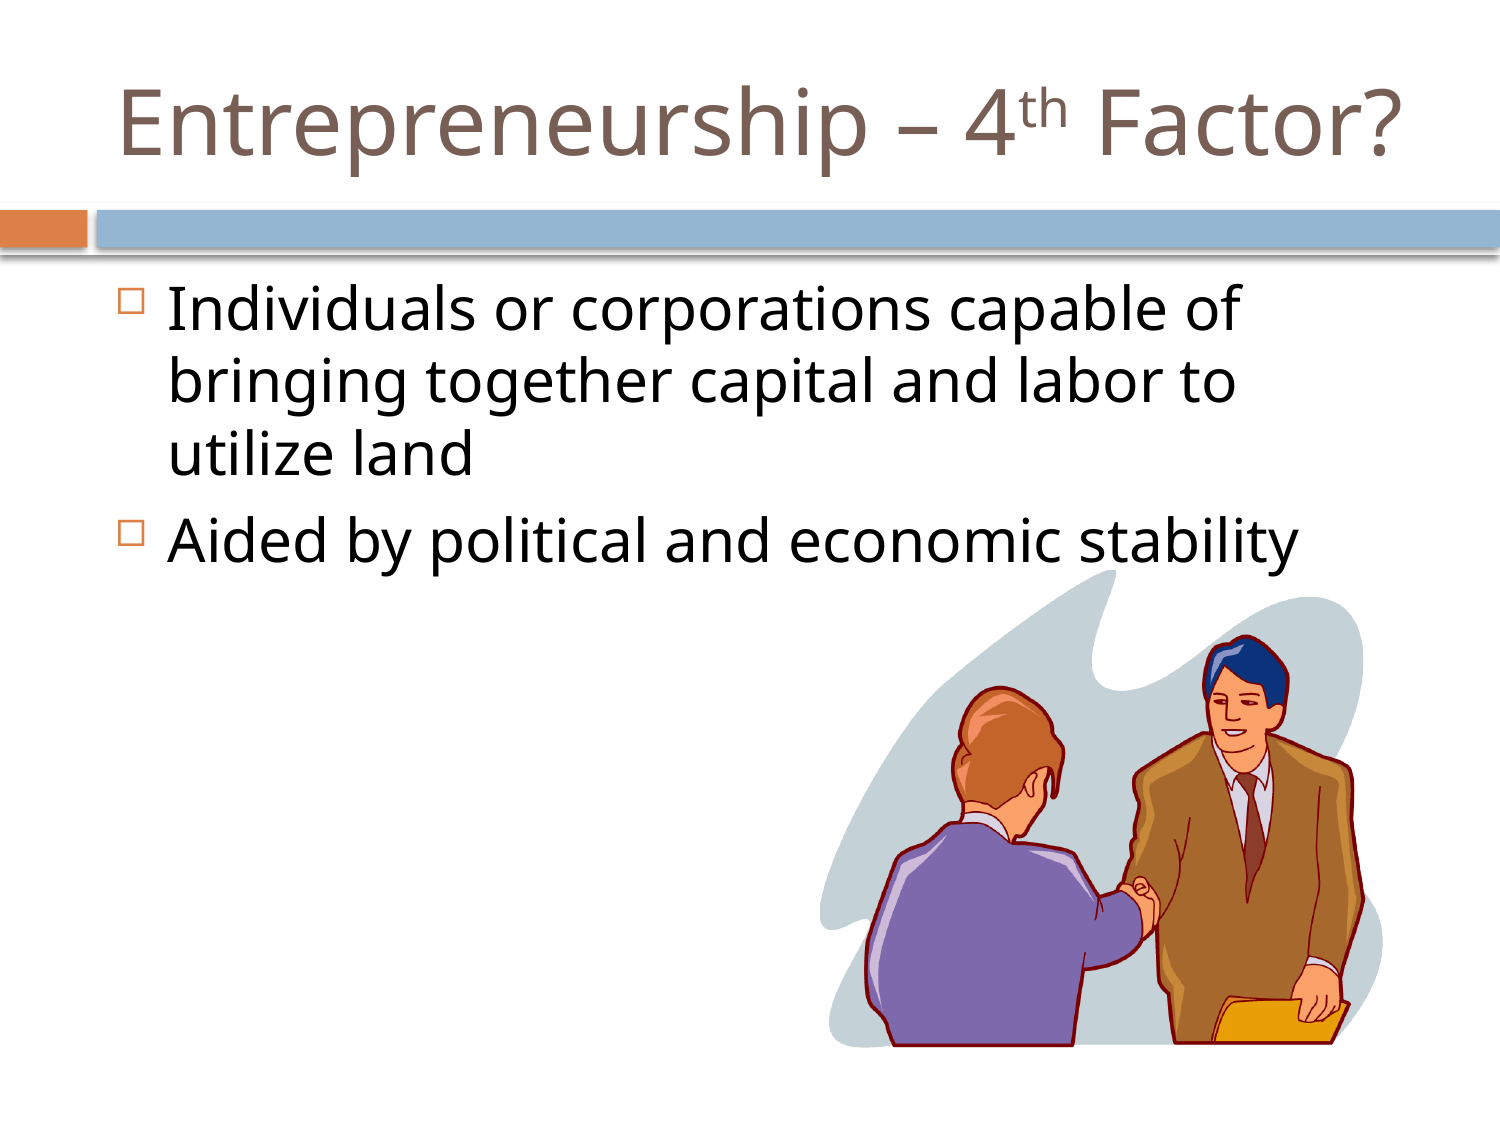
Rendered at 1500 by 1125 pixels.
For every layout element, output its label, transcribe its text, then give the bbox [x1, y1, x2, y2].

title Entrepreneurship – 4th Factor? [100, 37, 1438, 200]
picture [820, 570, 1383, 1048]
list Individuals or corporations capable of bringing together capital and labor to utilize land Aided by political and economic stability [100, 262, 1438, 1000]
